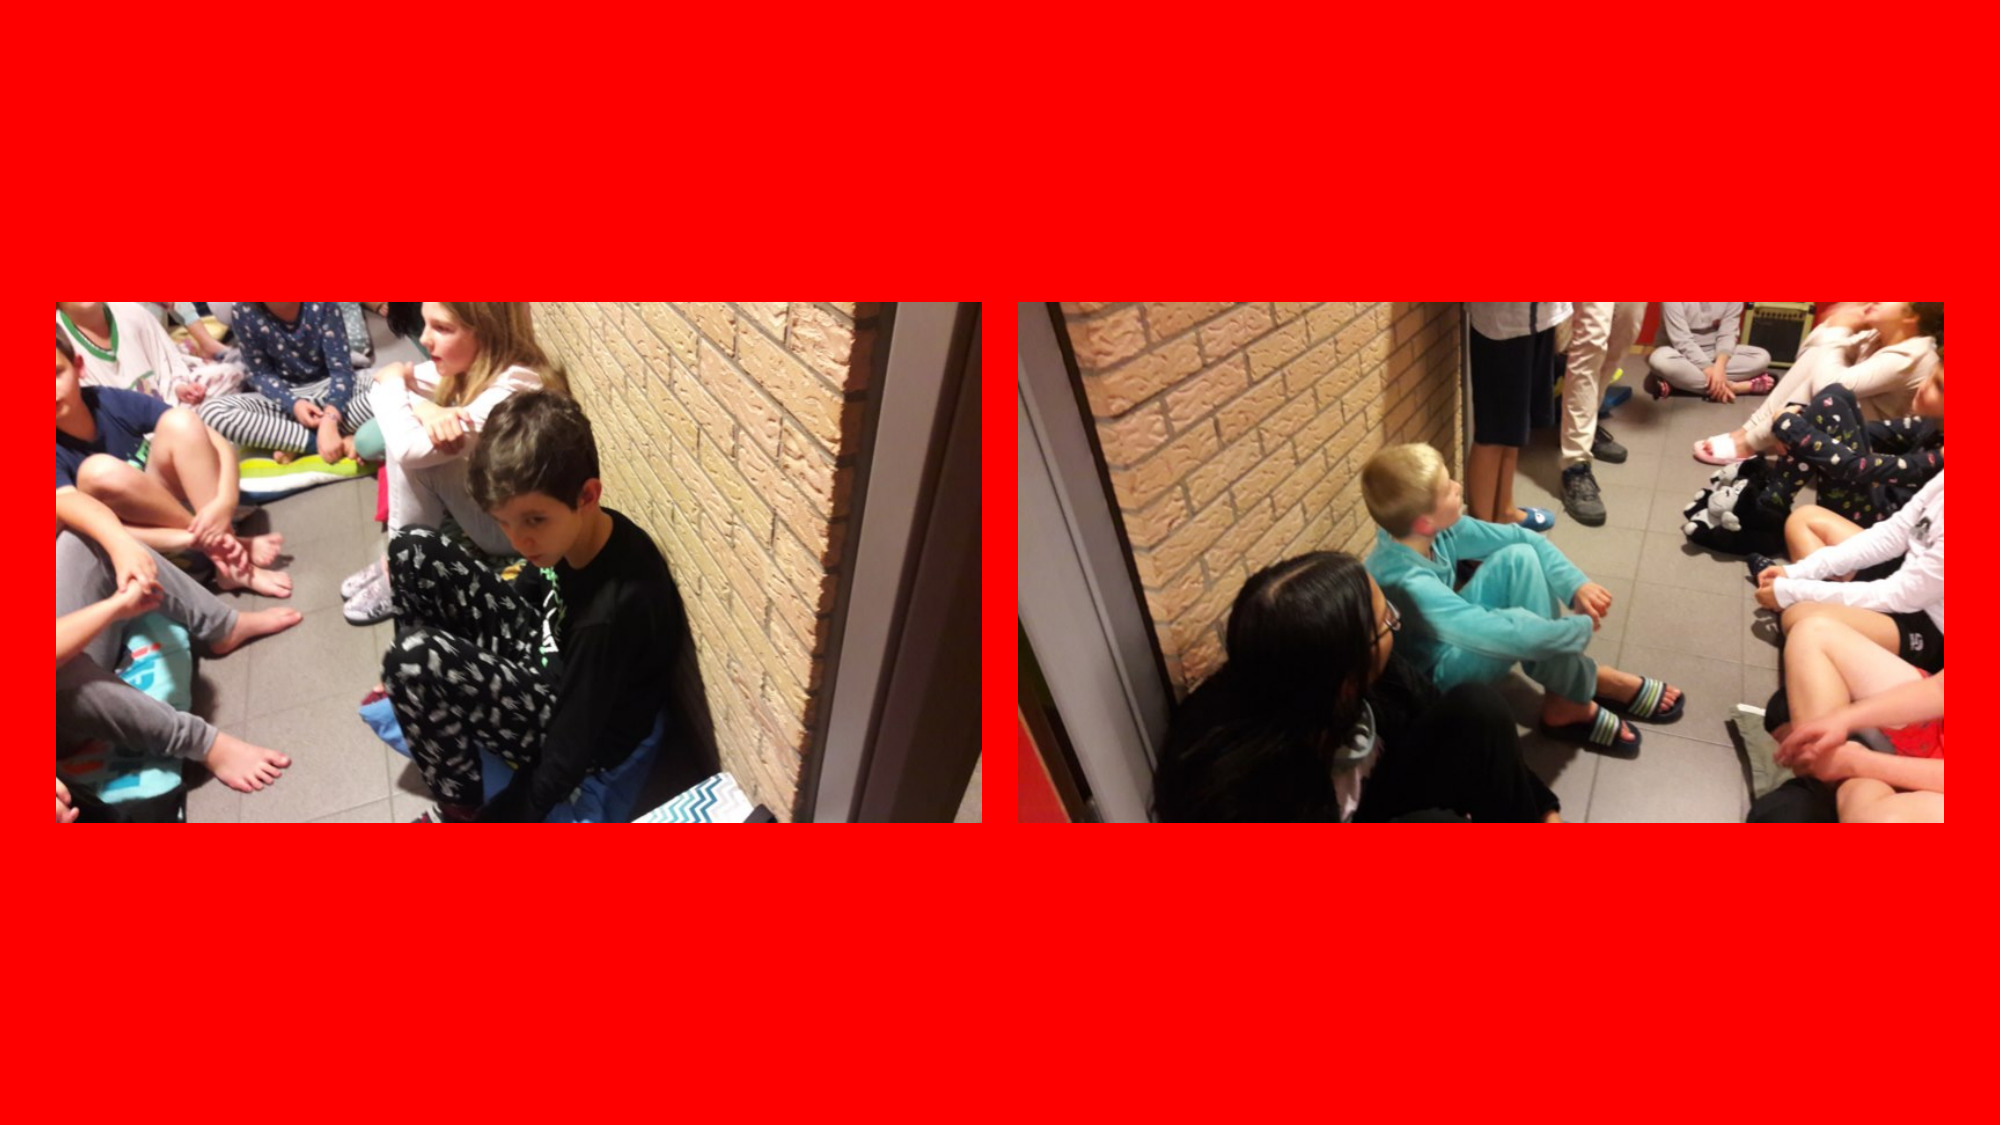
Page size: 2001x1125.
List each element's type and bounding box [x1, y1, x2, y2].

picture [1018, 302, 1944, 823]
picture [56, 302, 982, 823]
